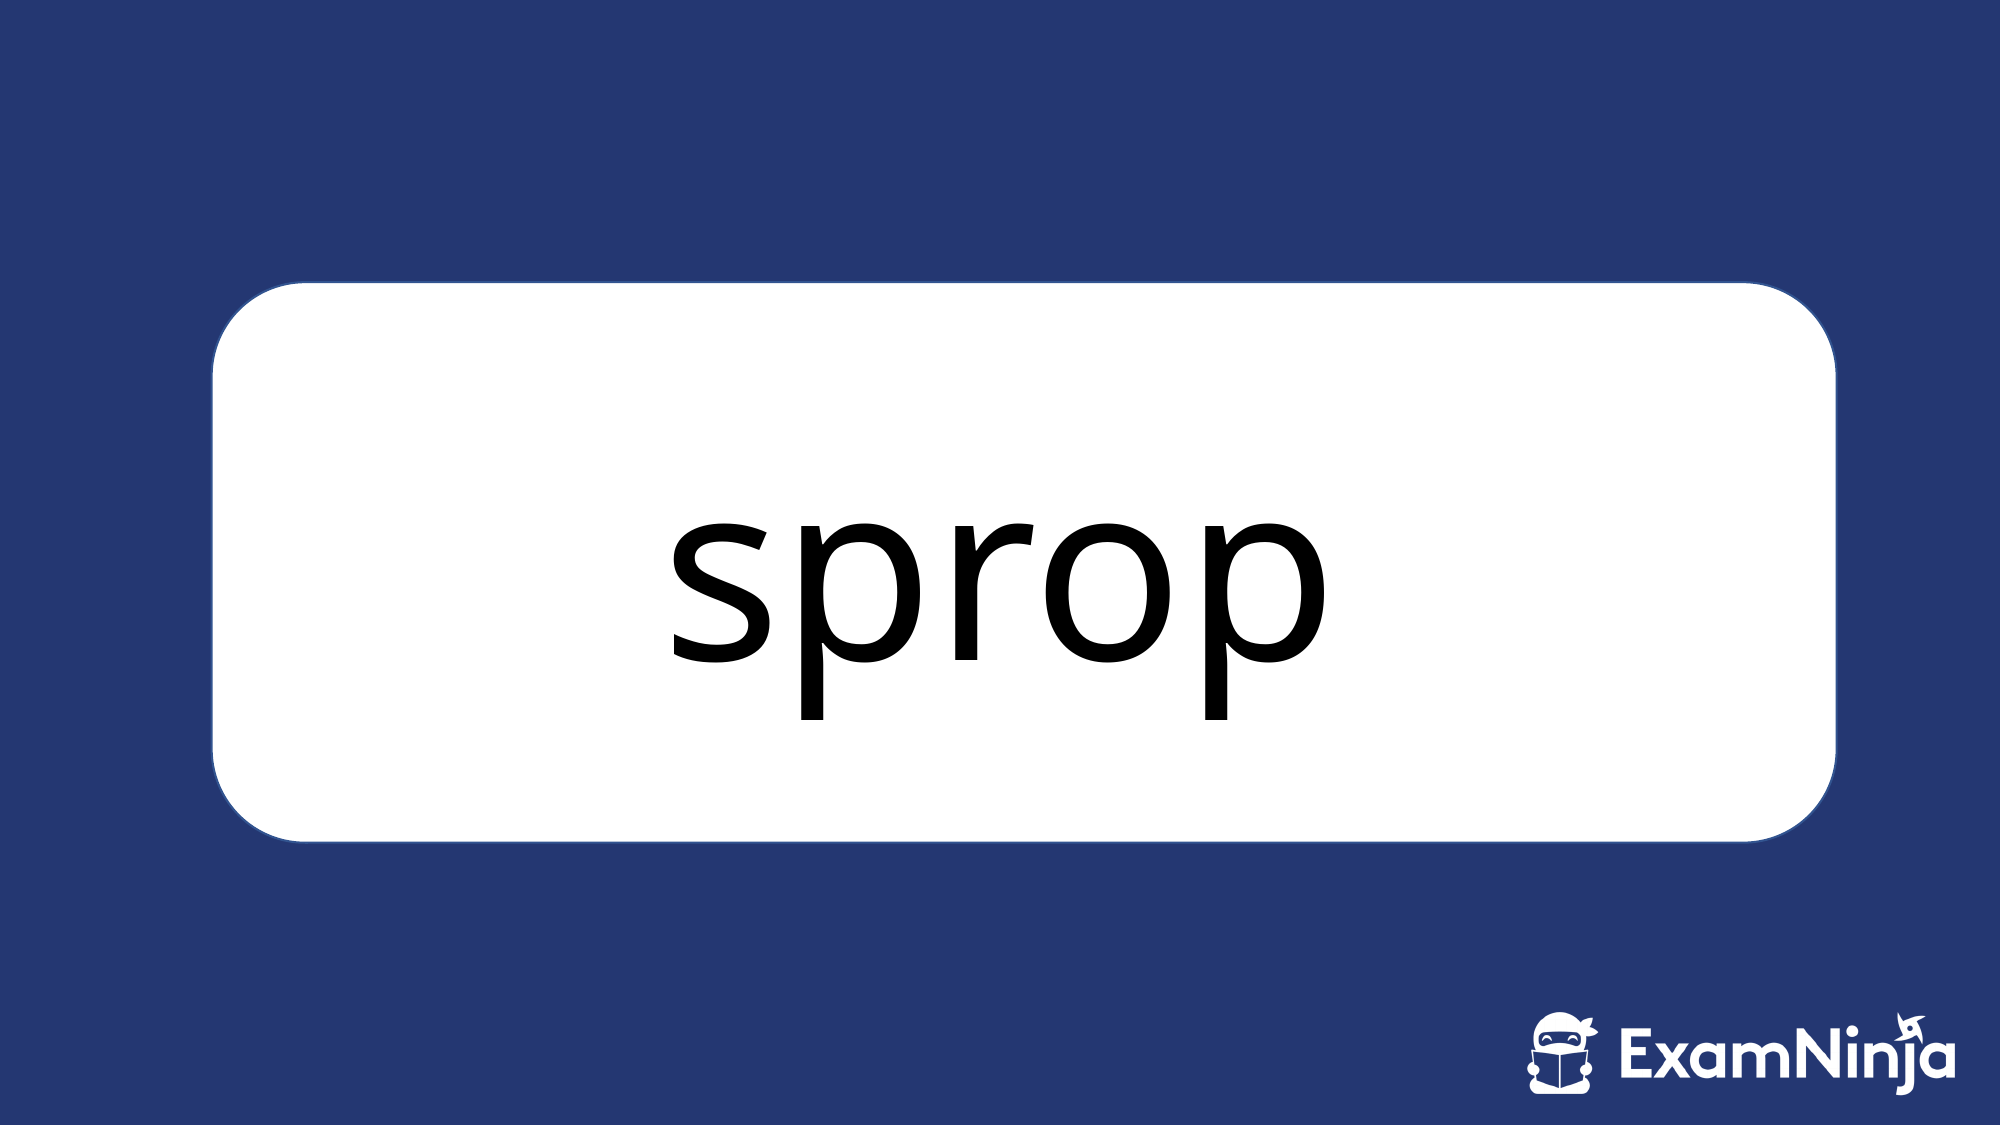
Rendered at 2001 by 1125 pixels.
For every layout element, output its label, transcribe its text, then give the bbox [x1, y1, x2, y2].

picture [1501, 1003, 1979, 1102]
text_box sprop [143, 403, 1857, 719]
text_box [210, 719, 1838, 844]
text_box [210, 281, 1838, 403]
